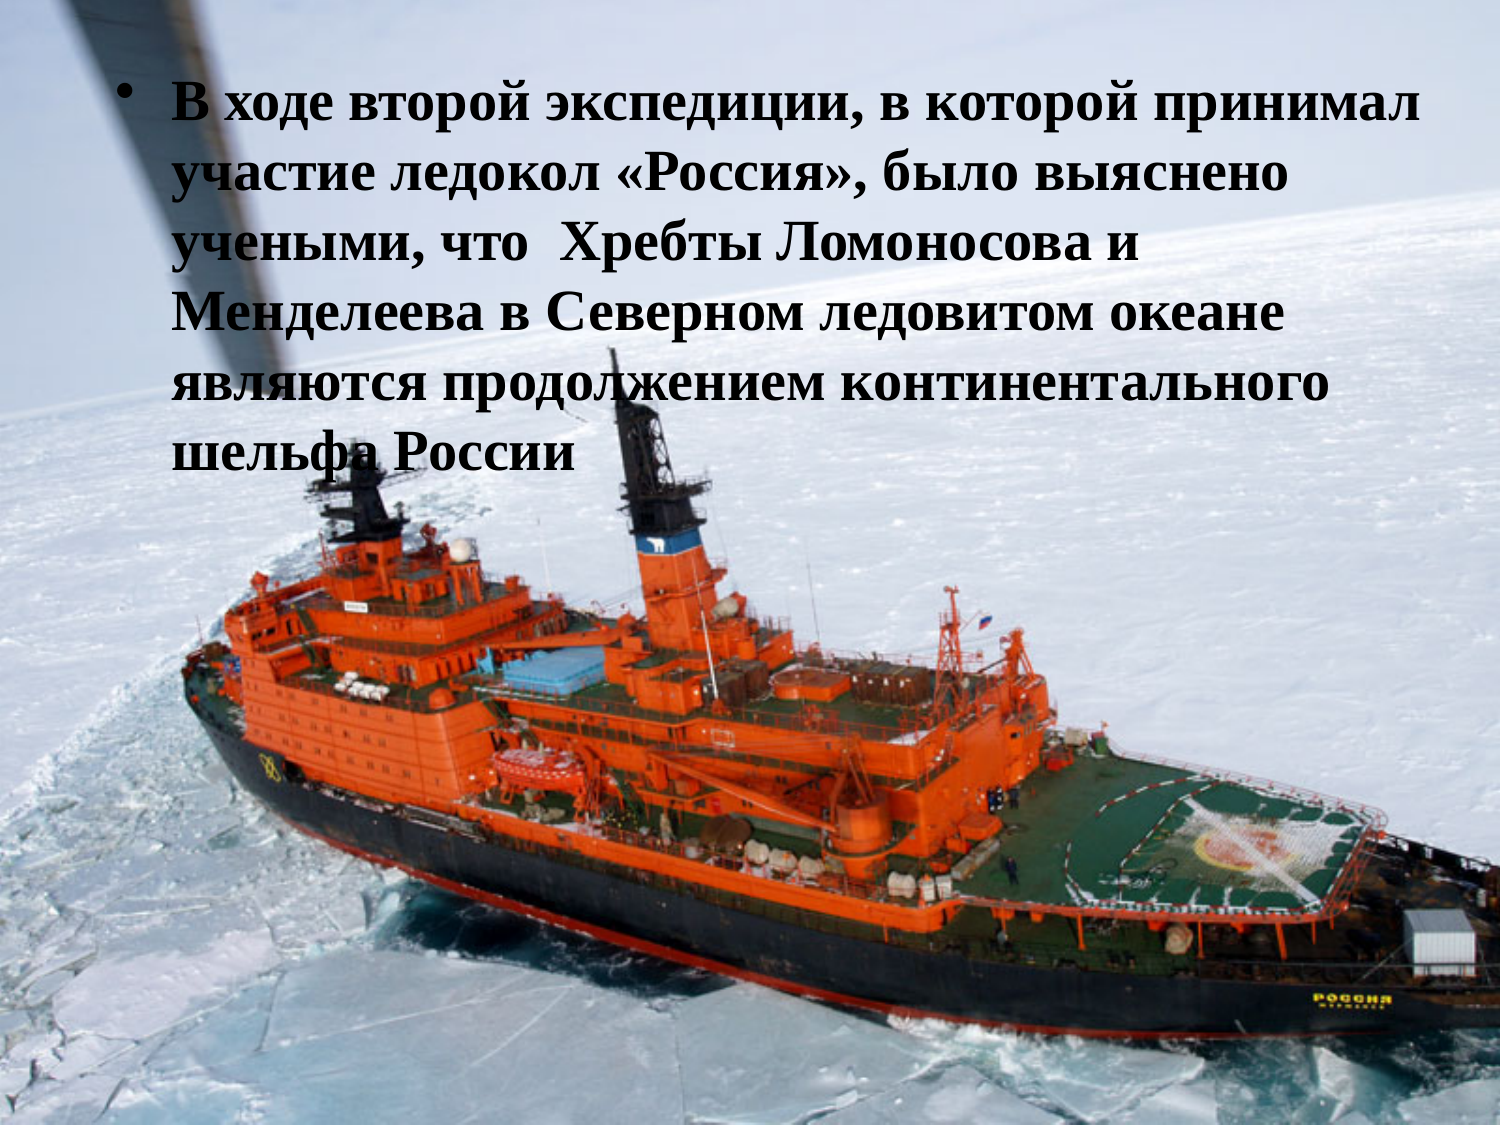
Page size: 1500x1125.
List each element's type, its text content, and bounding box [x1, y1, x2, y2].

list В ходе второй экспедиции, в которой принимал участие ледокол «Россия», было выяснено учеными, что Хребты Ломоносова и Менделеева в Северном ледовитом океане являются продолжением континентального шельфа России [100, 54, 1451, 798]
picture [0, 0, 1500, 1125]
